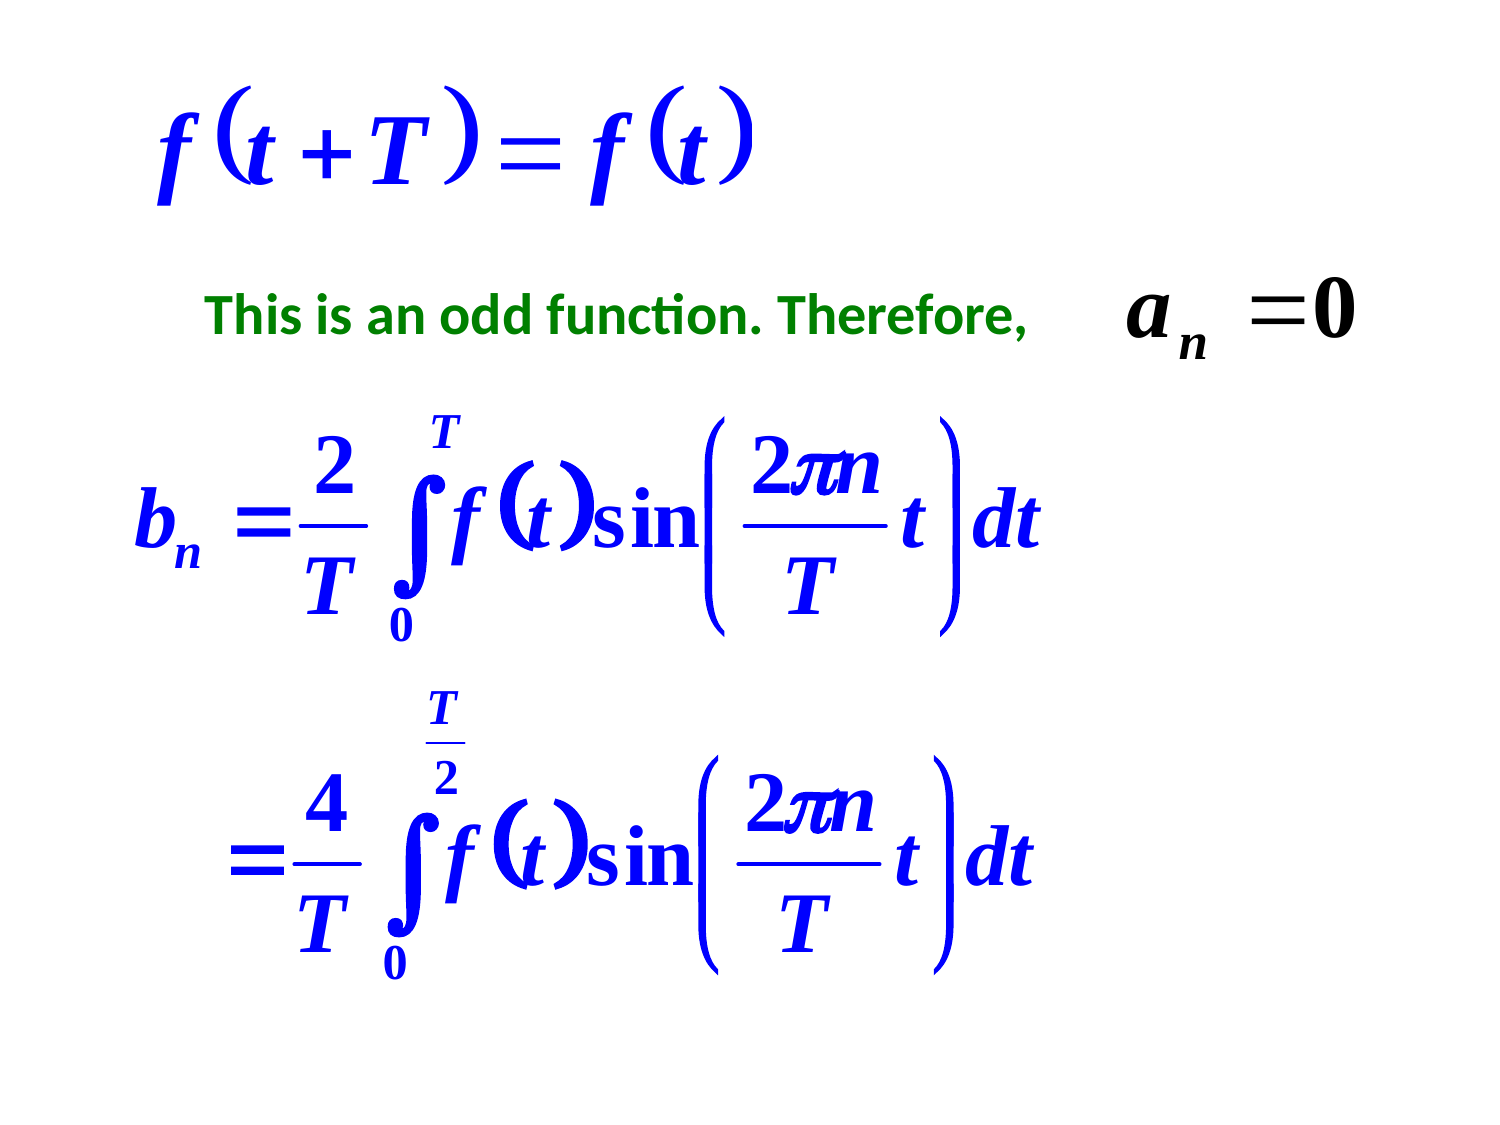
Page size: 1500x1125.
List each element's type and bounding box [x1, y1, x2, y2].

text_box [122, 392, 1052, 991]
text_box [122, 246, 1372, 383]
text_box [122, 82, 752, 221]
